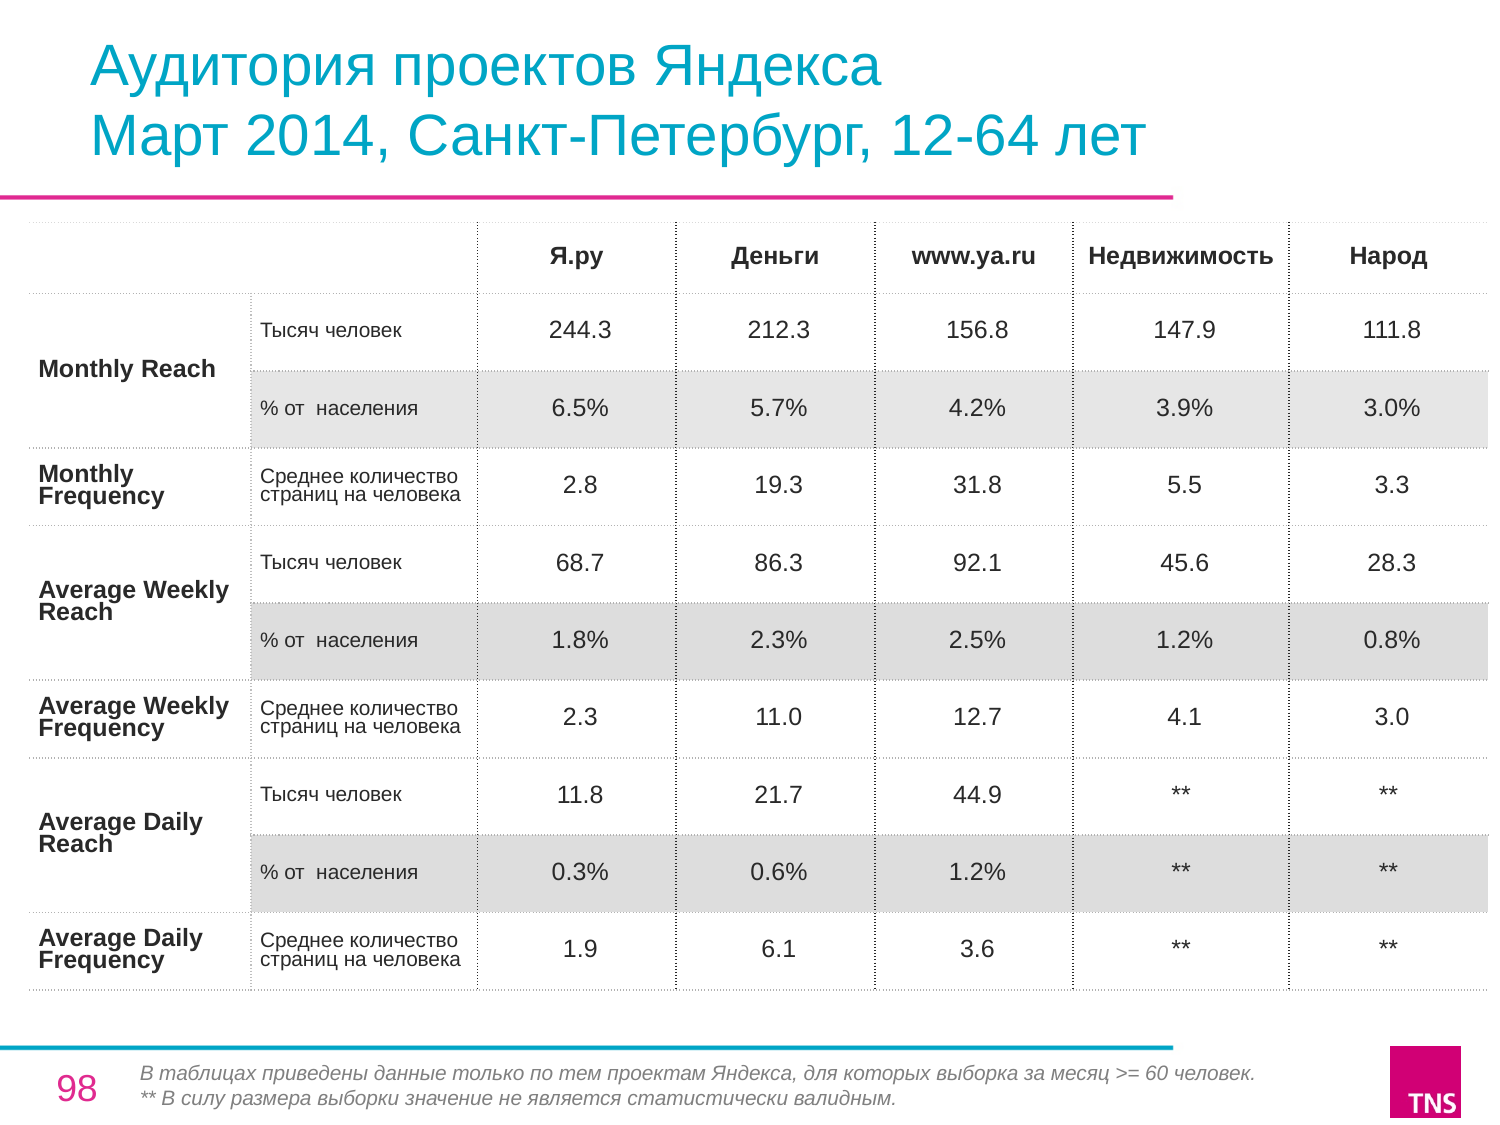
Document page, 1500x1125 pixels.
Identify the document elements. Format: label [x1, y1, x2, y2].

picture [0, 0, 1500, 1125]
text_box [124, 1052, 1463, 1117]
title [74, 8, 1476, 187]
table_header [29, 223, 1488, 294]
slide_number [40, 1055, 392, 1125]
table_cell [29, 294, 1488, 990]
